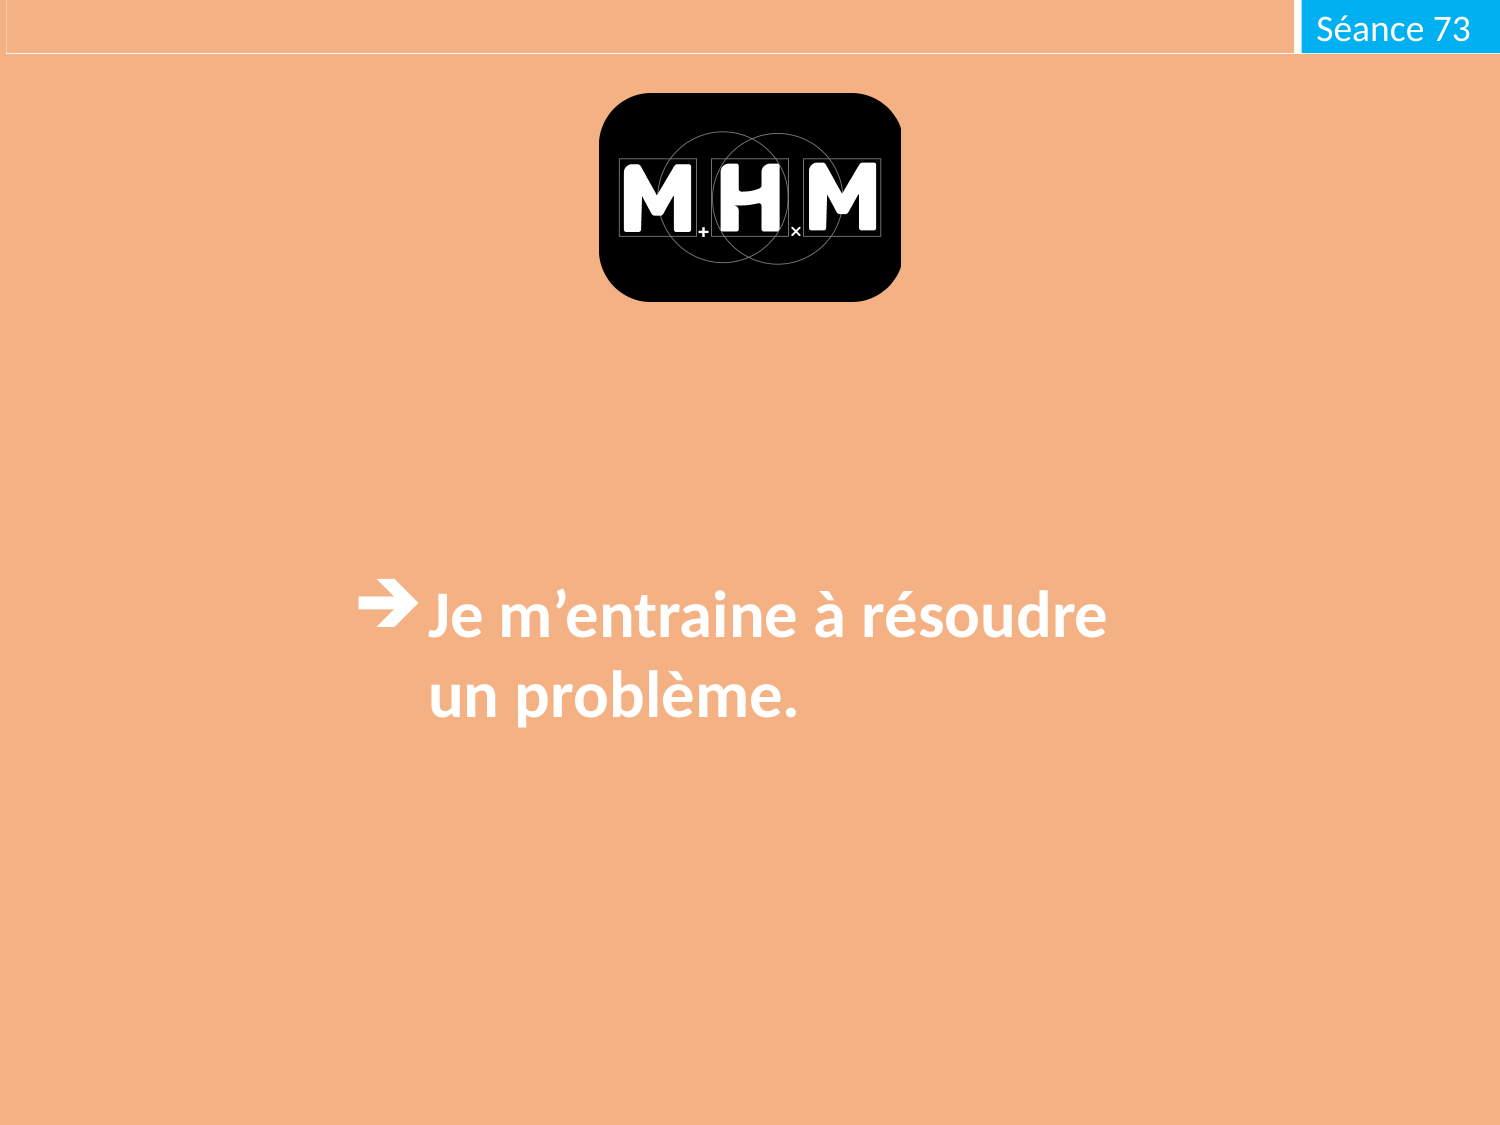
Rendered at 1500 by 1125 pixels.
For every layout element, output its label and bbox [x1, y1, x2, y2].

text_box [0, 54, 1500, 1125]
